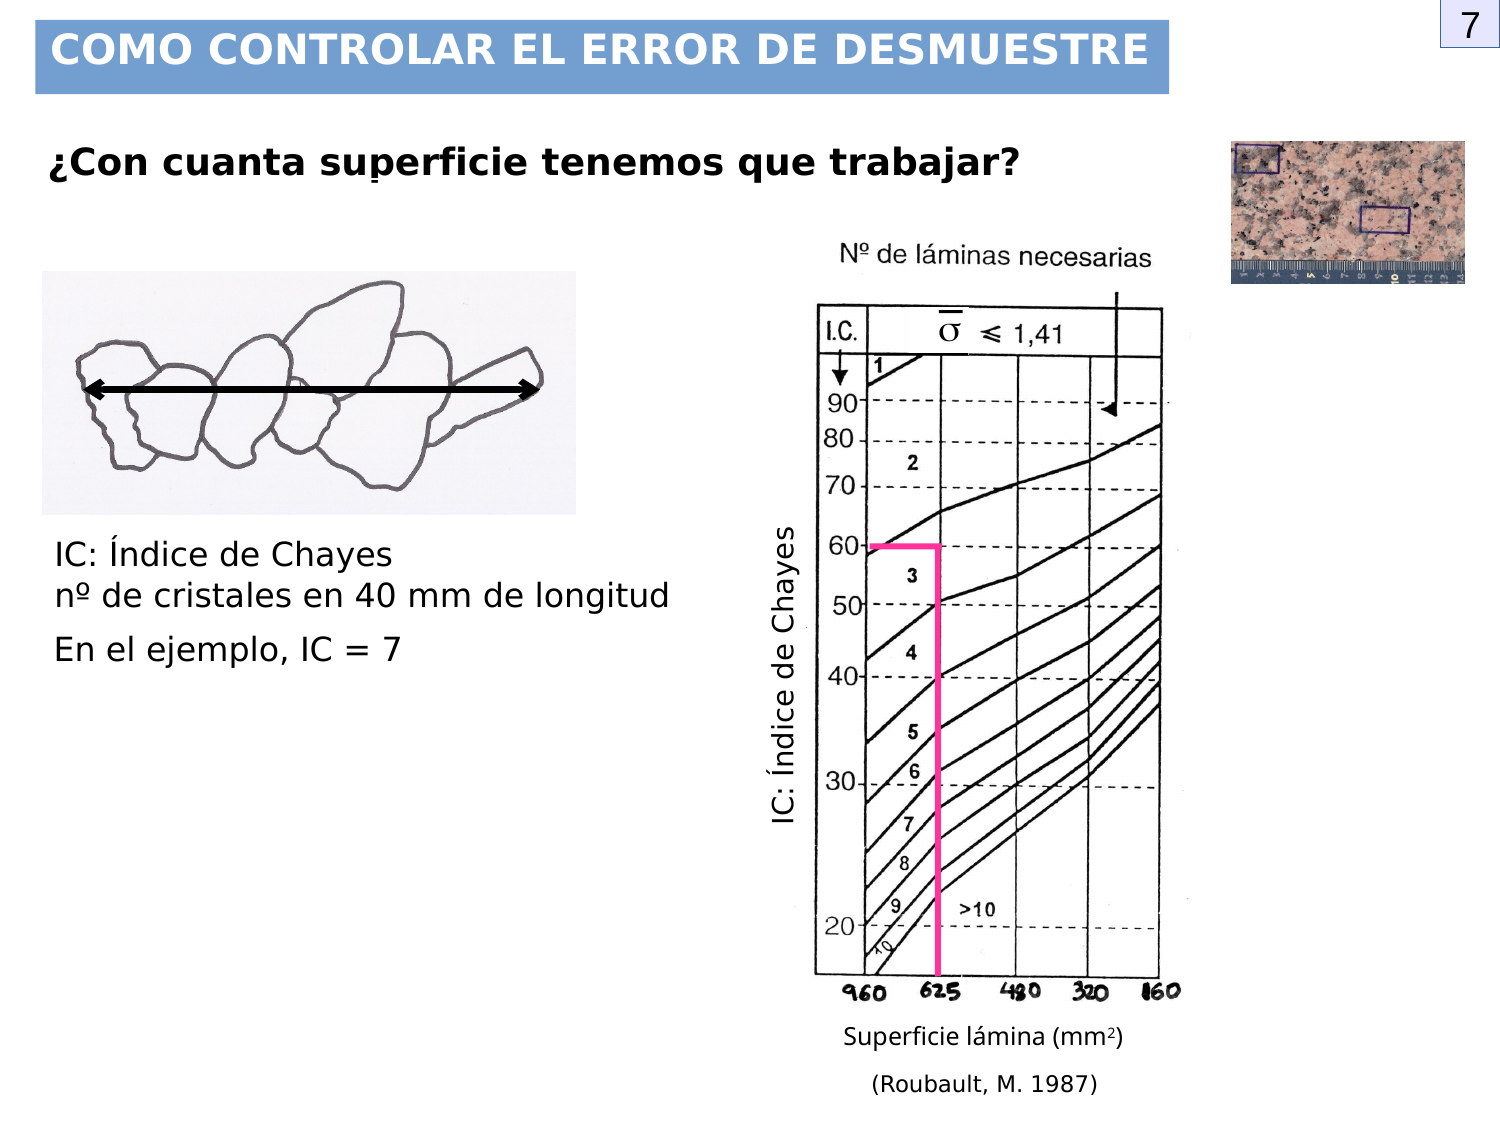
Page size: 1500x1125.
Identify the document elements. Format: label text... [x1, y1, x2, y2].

text_box COMO CONTROLAR EL ERROR DE DESMUESTRE [35, 19, 1170, 95]
text_box ¿Con cuanta superficie tenemos que trabajar? [32, 129, 1146, 195]
text_box (Roubault, M. 1987) [856, 1061, 1131, 1099]
text_box IC: Índice de Chayes [756, 510, 793, 841]
picture [793, 224, 1193, 1017]
text_box IC: Índice de Chayes nº de cristales en 40 mm de longitud [39, 525, 697, 614]
picture [42, 271, 576, 515]
text_box 7 [1440, 0, 1500, 48]
text_box Superficie lámina (mm2) [828, 1012, 1194, 1053]
picture [1231, 141, 1465, 284]
text_box En el ejemplo, IC = 7 [38, 620, 418, 676]
